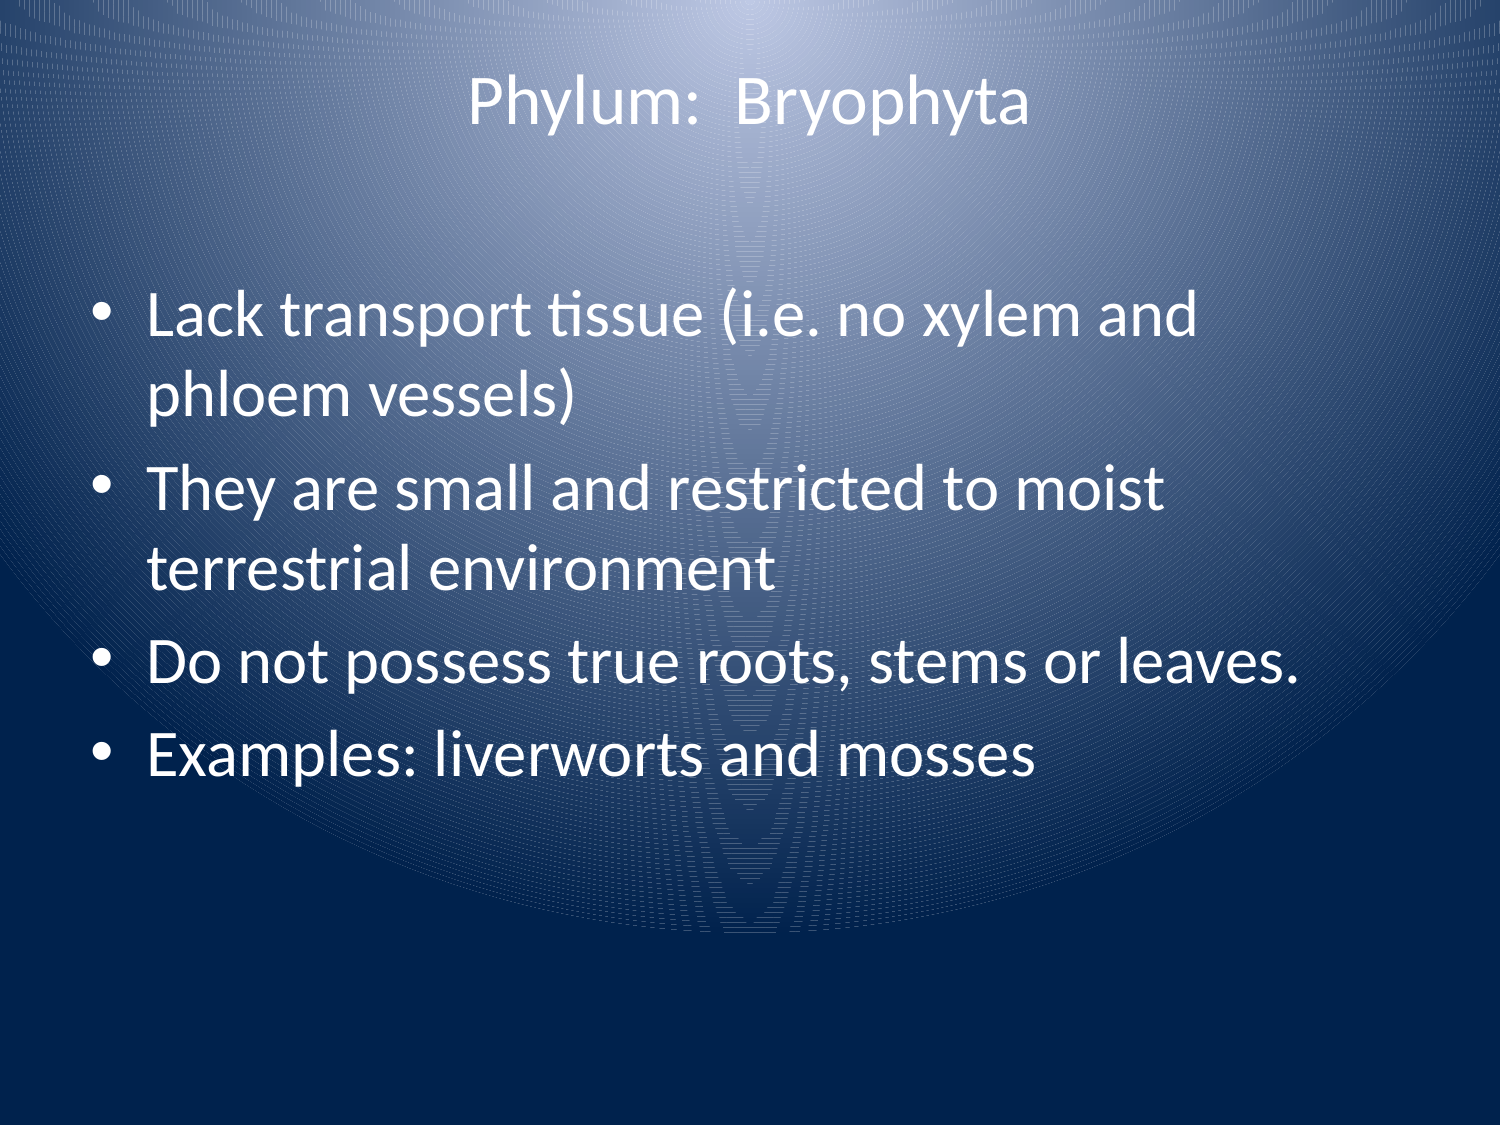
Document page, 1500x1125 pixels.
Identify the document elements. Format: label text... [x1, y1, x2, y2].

list Lack transport tissue (i.e. no xylem and phloem vessels) They are small and restricted to moist terrestrial environment Do not possess true roots, stems or leaves. Examples: liverworts and mosses [75, 262, 1425, 1005]
title Phylum: Bryophyta [75, 45, 1425, 233]
